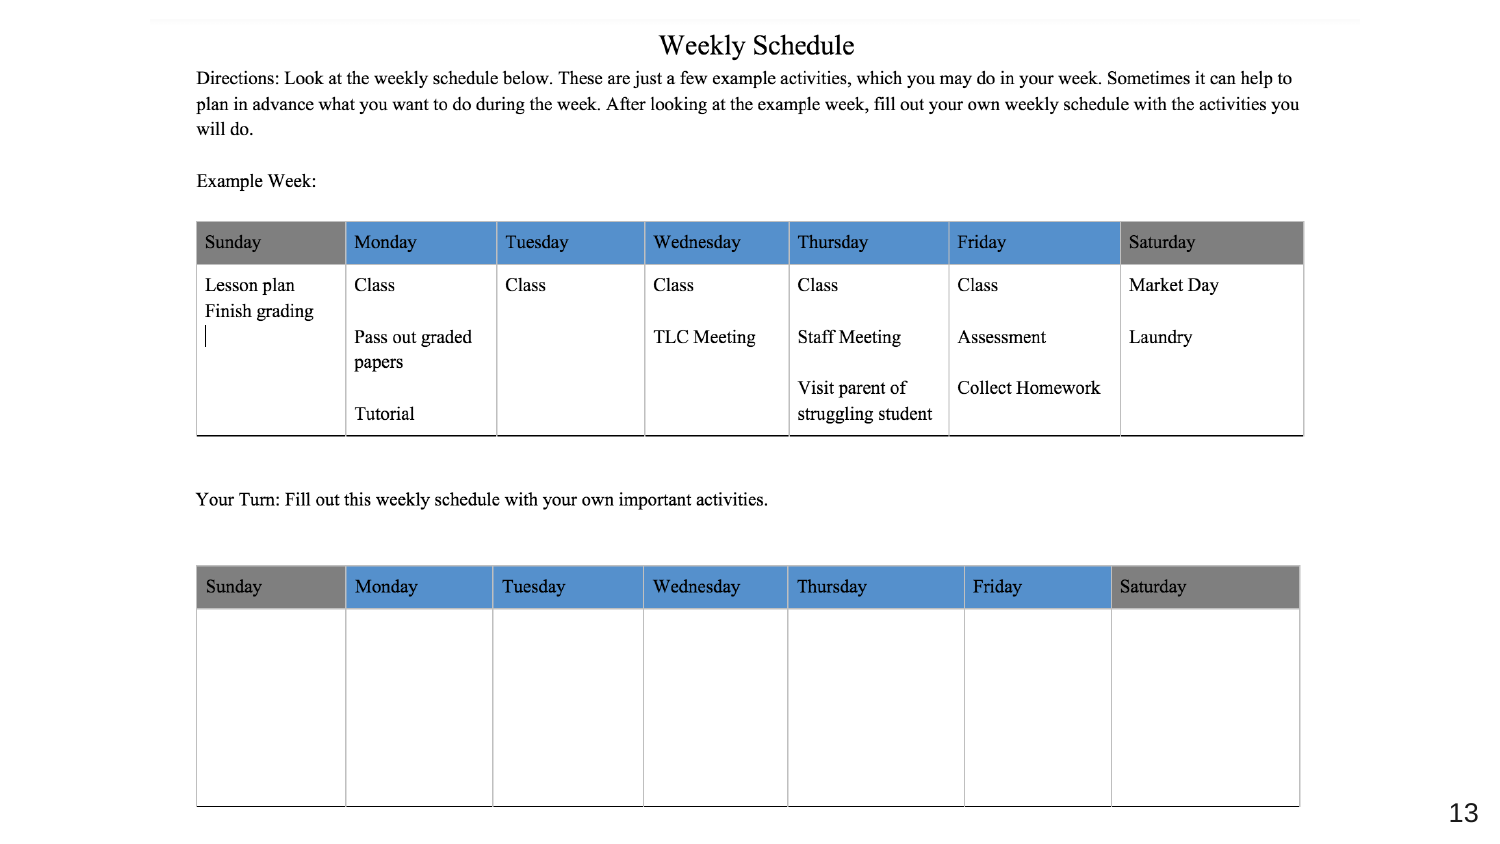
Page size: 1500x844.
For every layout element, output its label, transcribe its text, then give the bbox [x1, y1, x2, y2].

slide_number 13 [1403, 779, 1494, 844]
picture [149, 18, 1360, 825]
